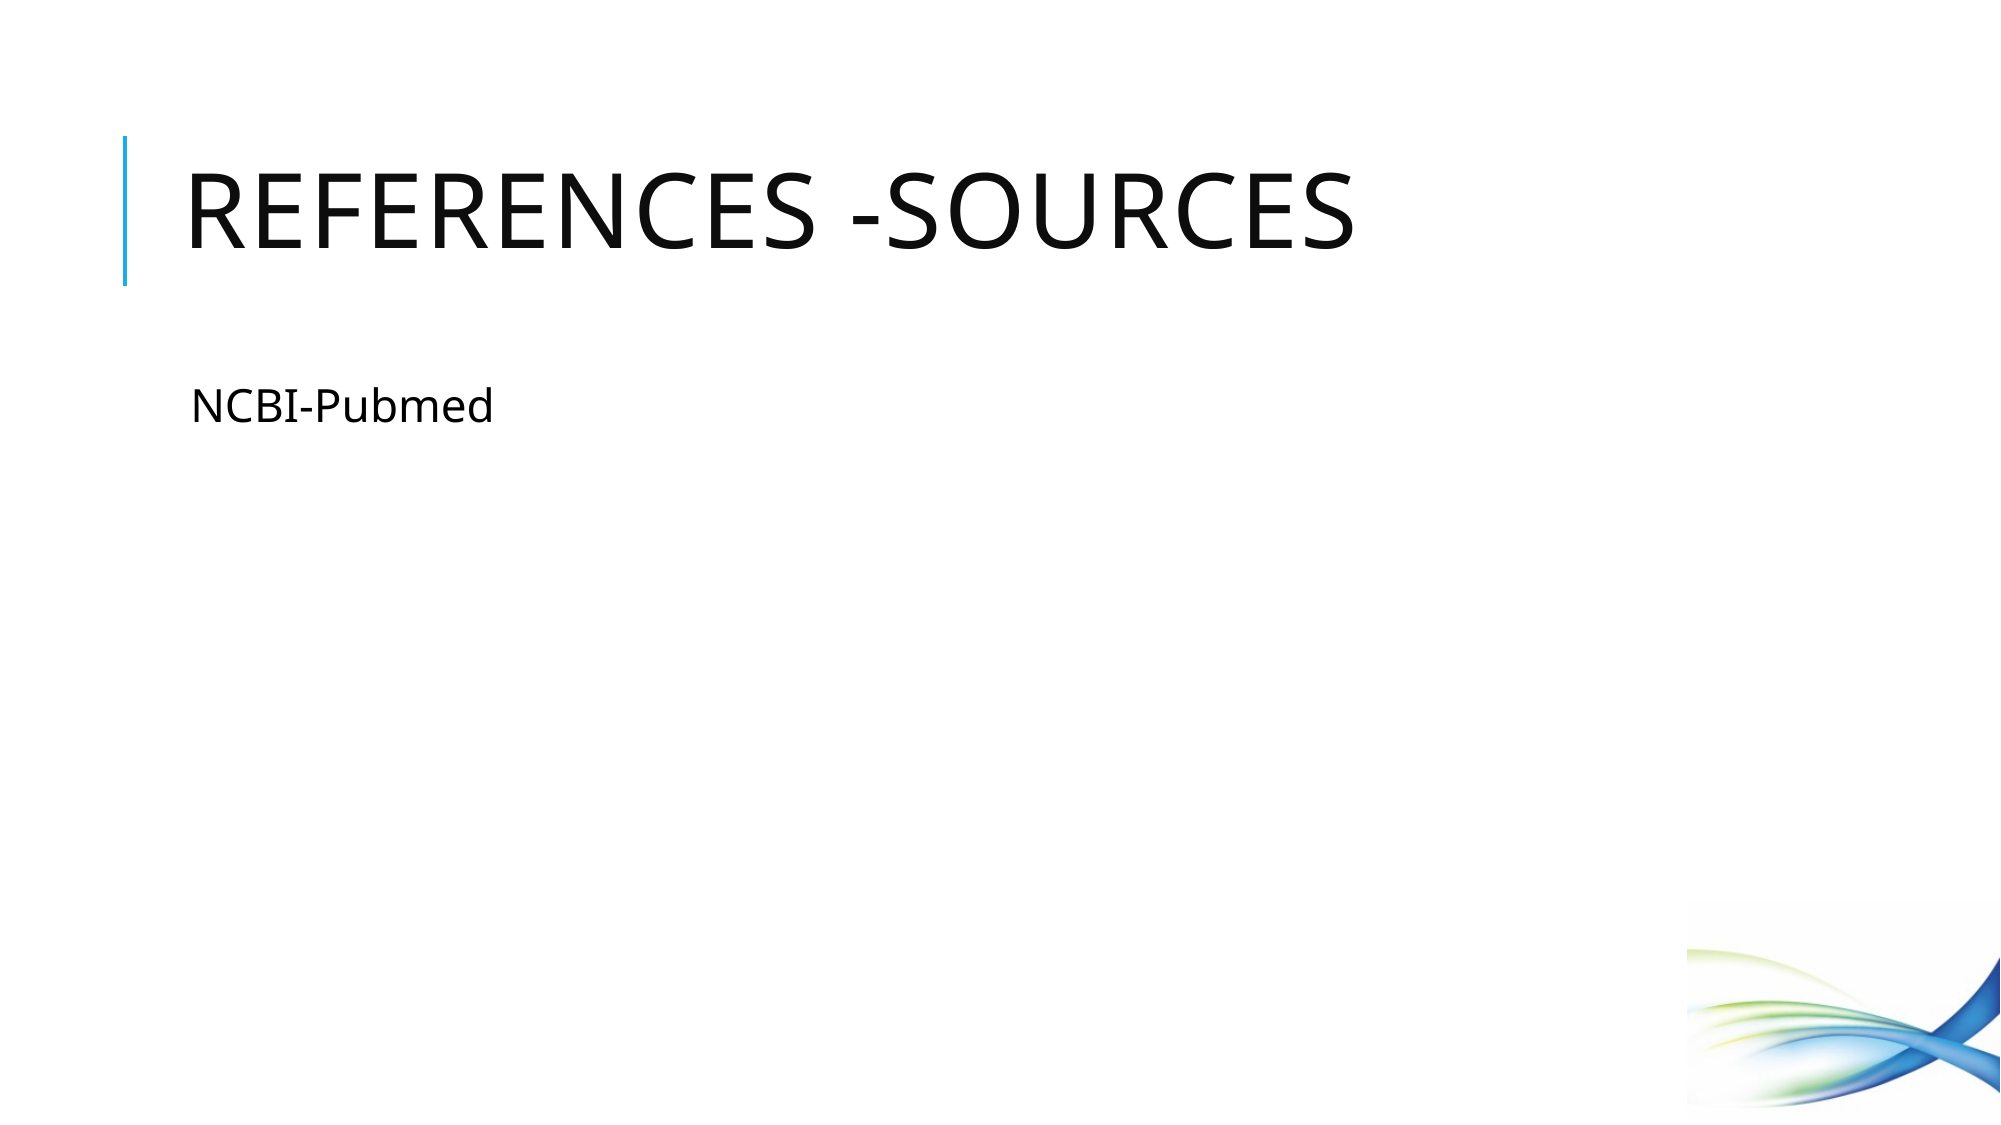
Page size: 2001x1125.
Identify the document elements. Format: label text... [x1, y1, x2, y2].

picture [1687, 901, 2000, 1120]
list NCBI-Pubmed [168, 375, 1763, 1035]
title References -Sources [168, 96, 1763, 342]
